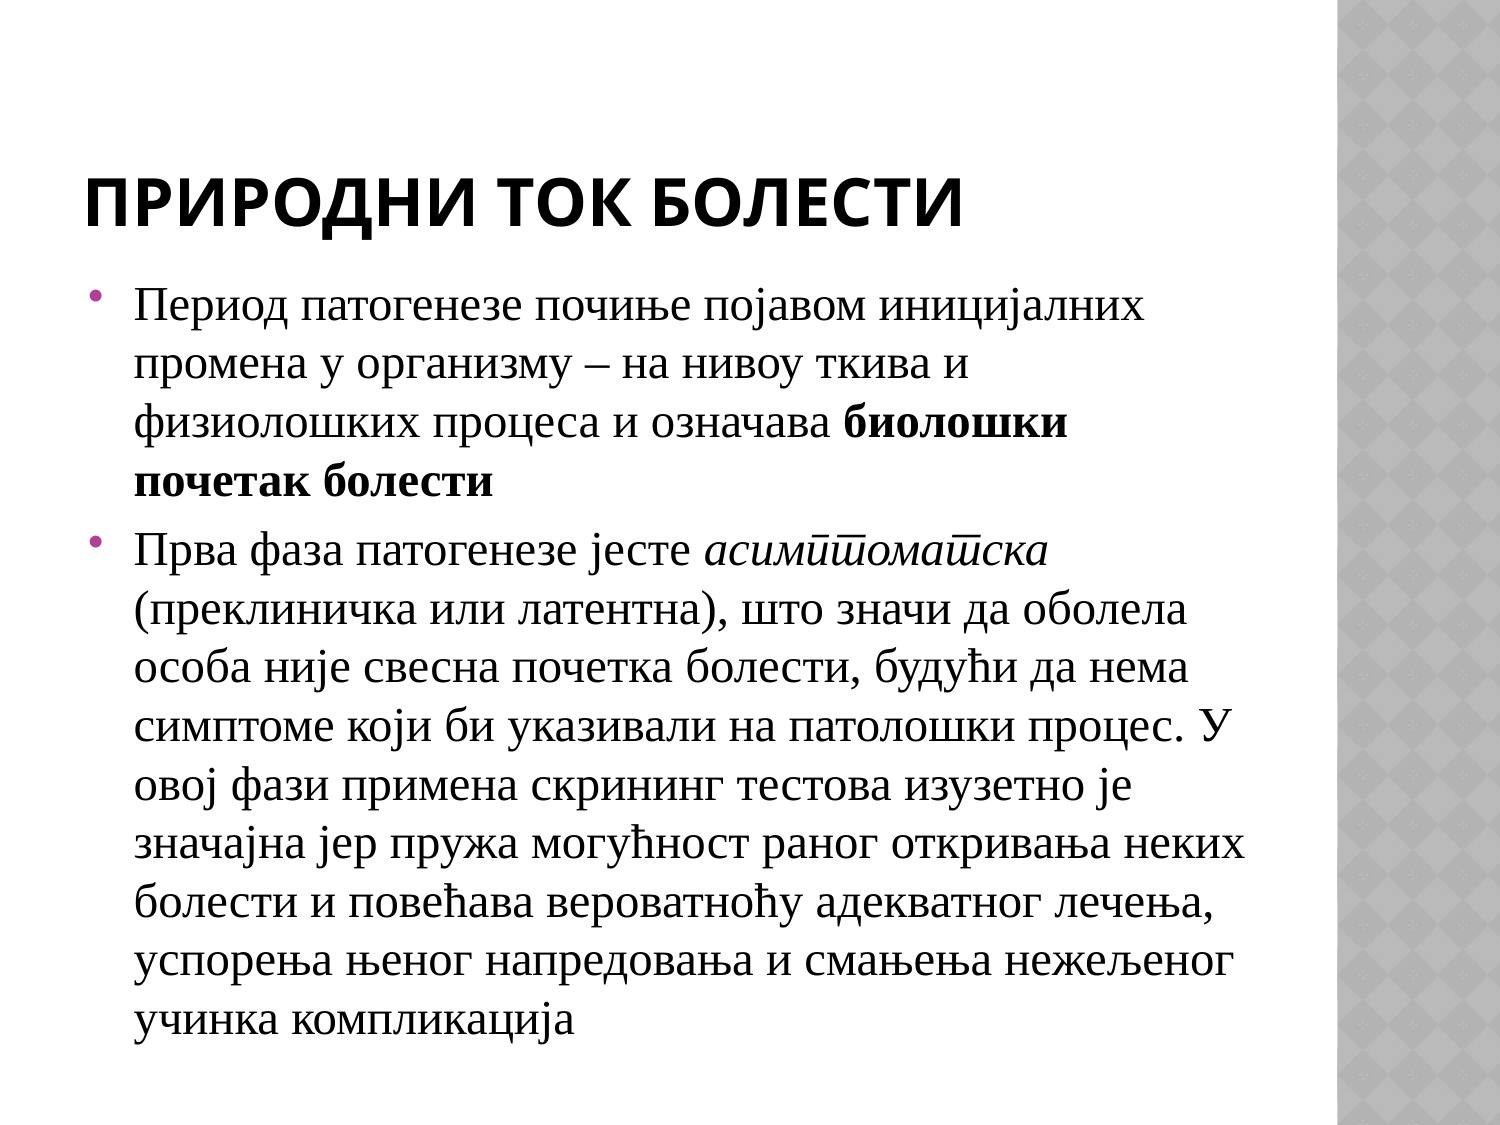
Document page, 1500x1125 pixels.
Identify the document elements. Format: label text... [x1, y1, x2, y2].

list Период патогенезе почиње појавом иницијалних промена у организму – на нивоу ткива и физиолошких процеса и означава биолошки почетак болести Прва фаза патогенезе јесте асимптоматска (преклиничка или латентна), што значи да оболела особа није свесна почетка болести, будући да нема симптоме који би указивали на патолошки процес. У овој фази примена скрининг тестова изузетно је значајна јер пружа могућност раног откривања неких болести и повећава вероватноћу адекватног лечења, успорења њеног напредовања и смањења нежељеног учинка компликација [75, 264, 1263, 1059]
title ПРИРОДНИ ТОК БОЛЕСТИ [75, 52, 1263, 240]
